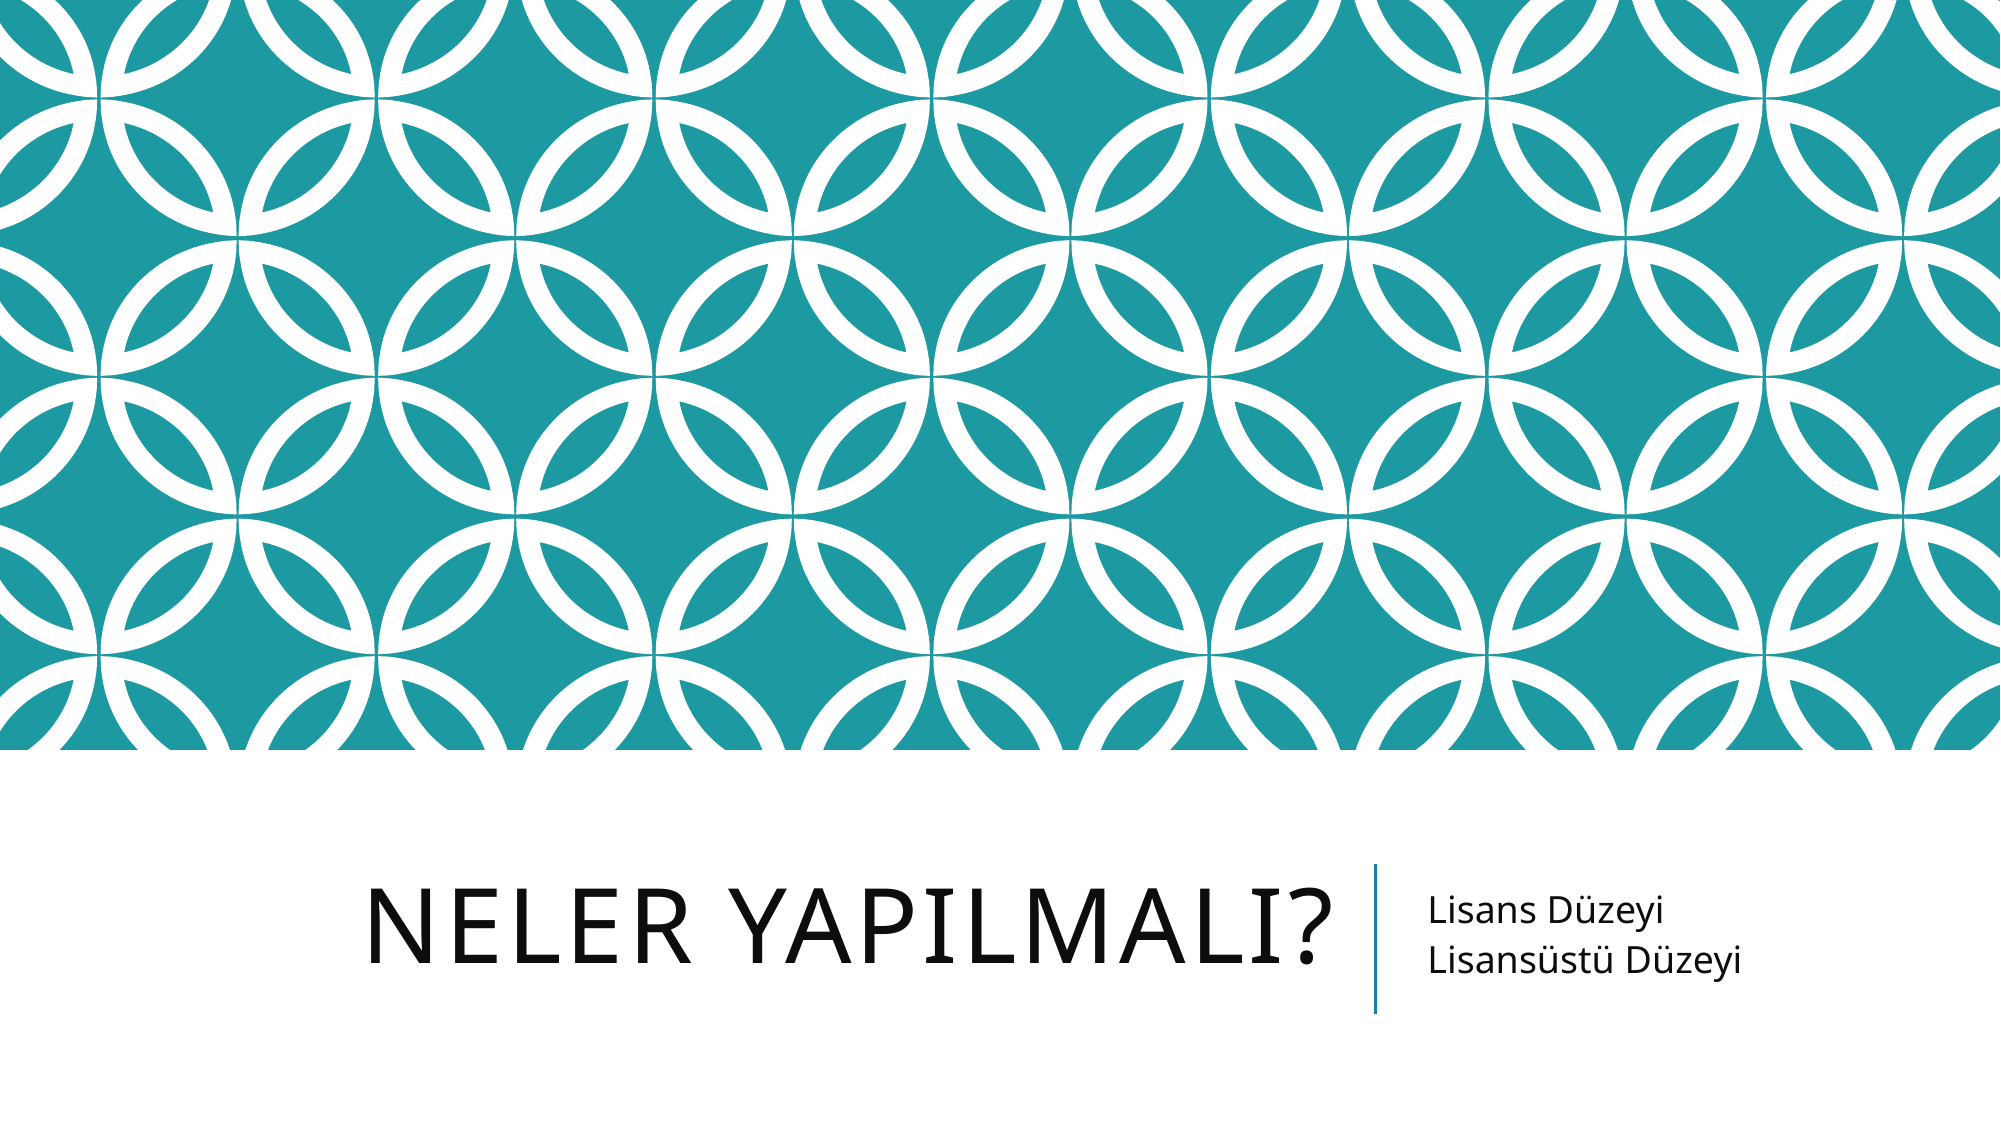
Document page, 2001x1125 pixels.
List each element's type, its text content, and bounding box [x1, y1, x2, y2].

title Neler YAPILMALI? [75, 813, 1350, 1054]
list Lisans Düzeyi Lisansüstü Düzeyi [1412, 813, 1938, 1054]
